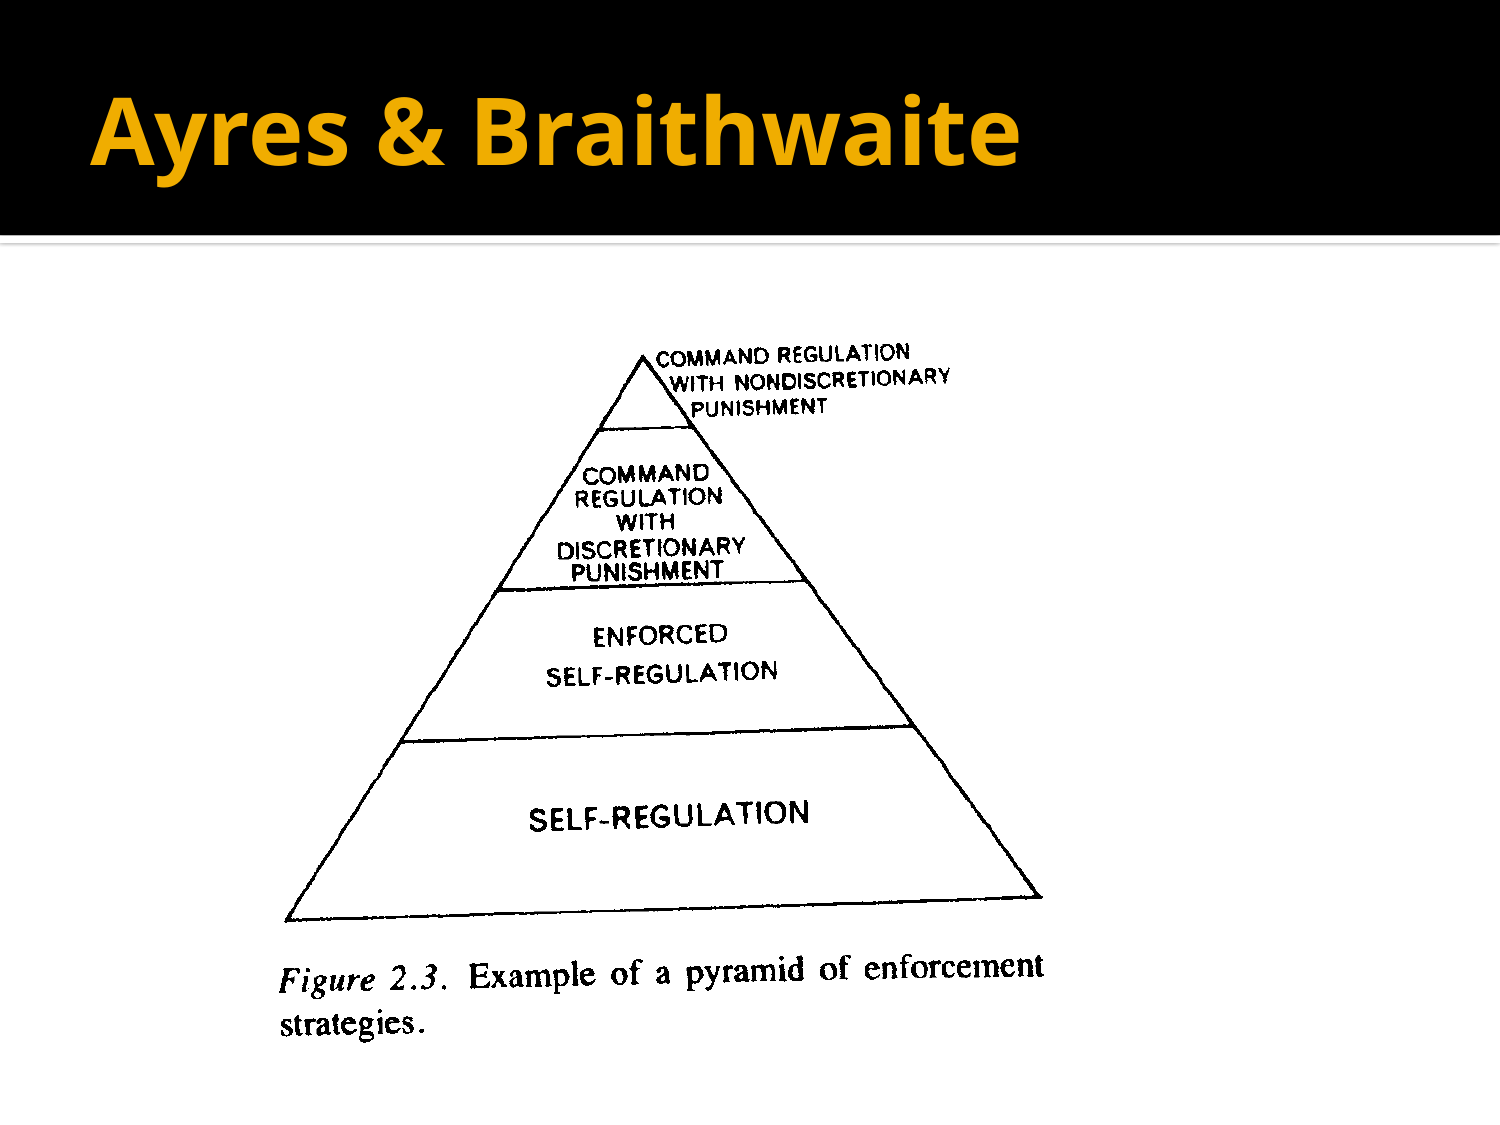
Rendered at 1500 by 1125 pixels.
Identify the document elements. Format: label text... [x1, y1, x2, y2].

picture [99, 296, 1275, 1088]
title Ayres & Braithwaite [75, 25, 1425, 231]
